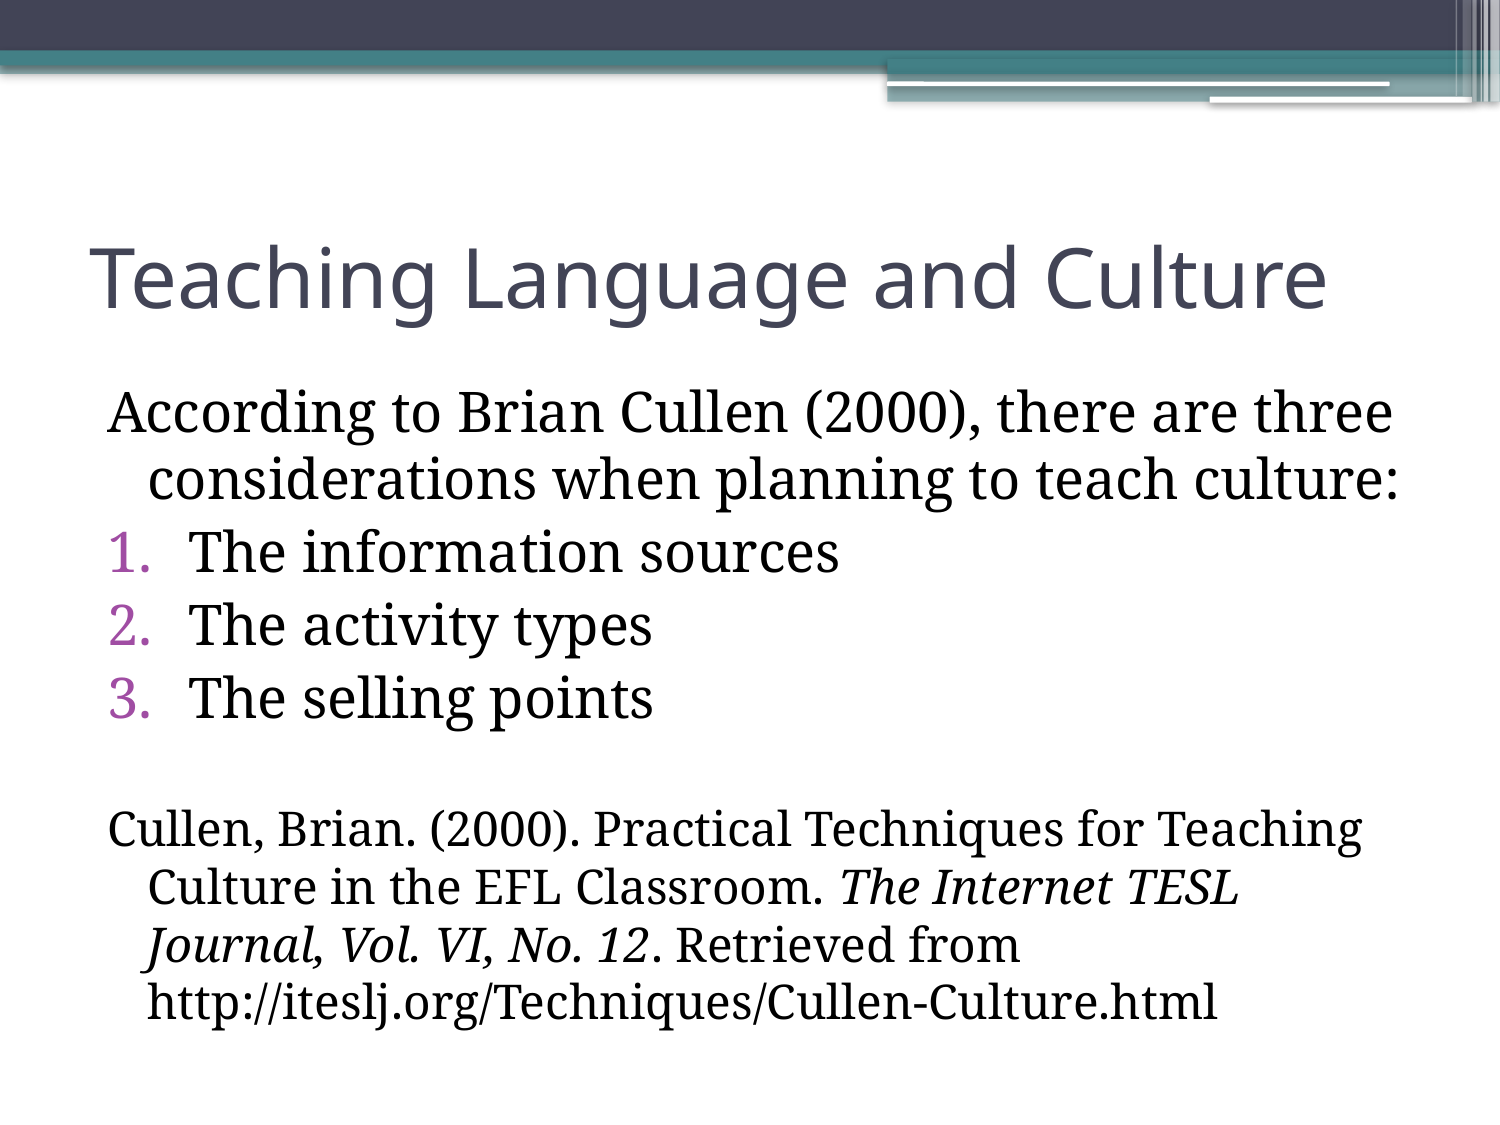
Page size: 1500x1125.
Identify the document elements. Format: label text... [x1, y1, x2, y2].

title Teaching Language and Culture [75, 187, 1425, 363]
list According to Brian Cullen (2000), there are three considerations when planning to teach culture: The information sources The activity types The selling points Cullen, Brian. (2000). Practical Techniques for Teaching Culture in the EFL Classroom. The Internet TESL Journal, Vol. VI, No. 12. Retrieved from http://iteslj.org/Techniques/Cullen-Culture.html [75, 368, 1425, 1079]
